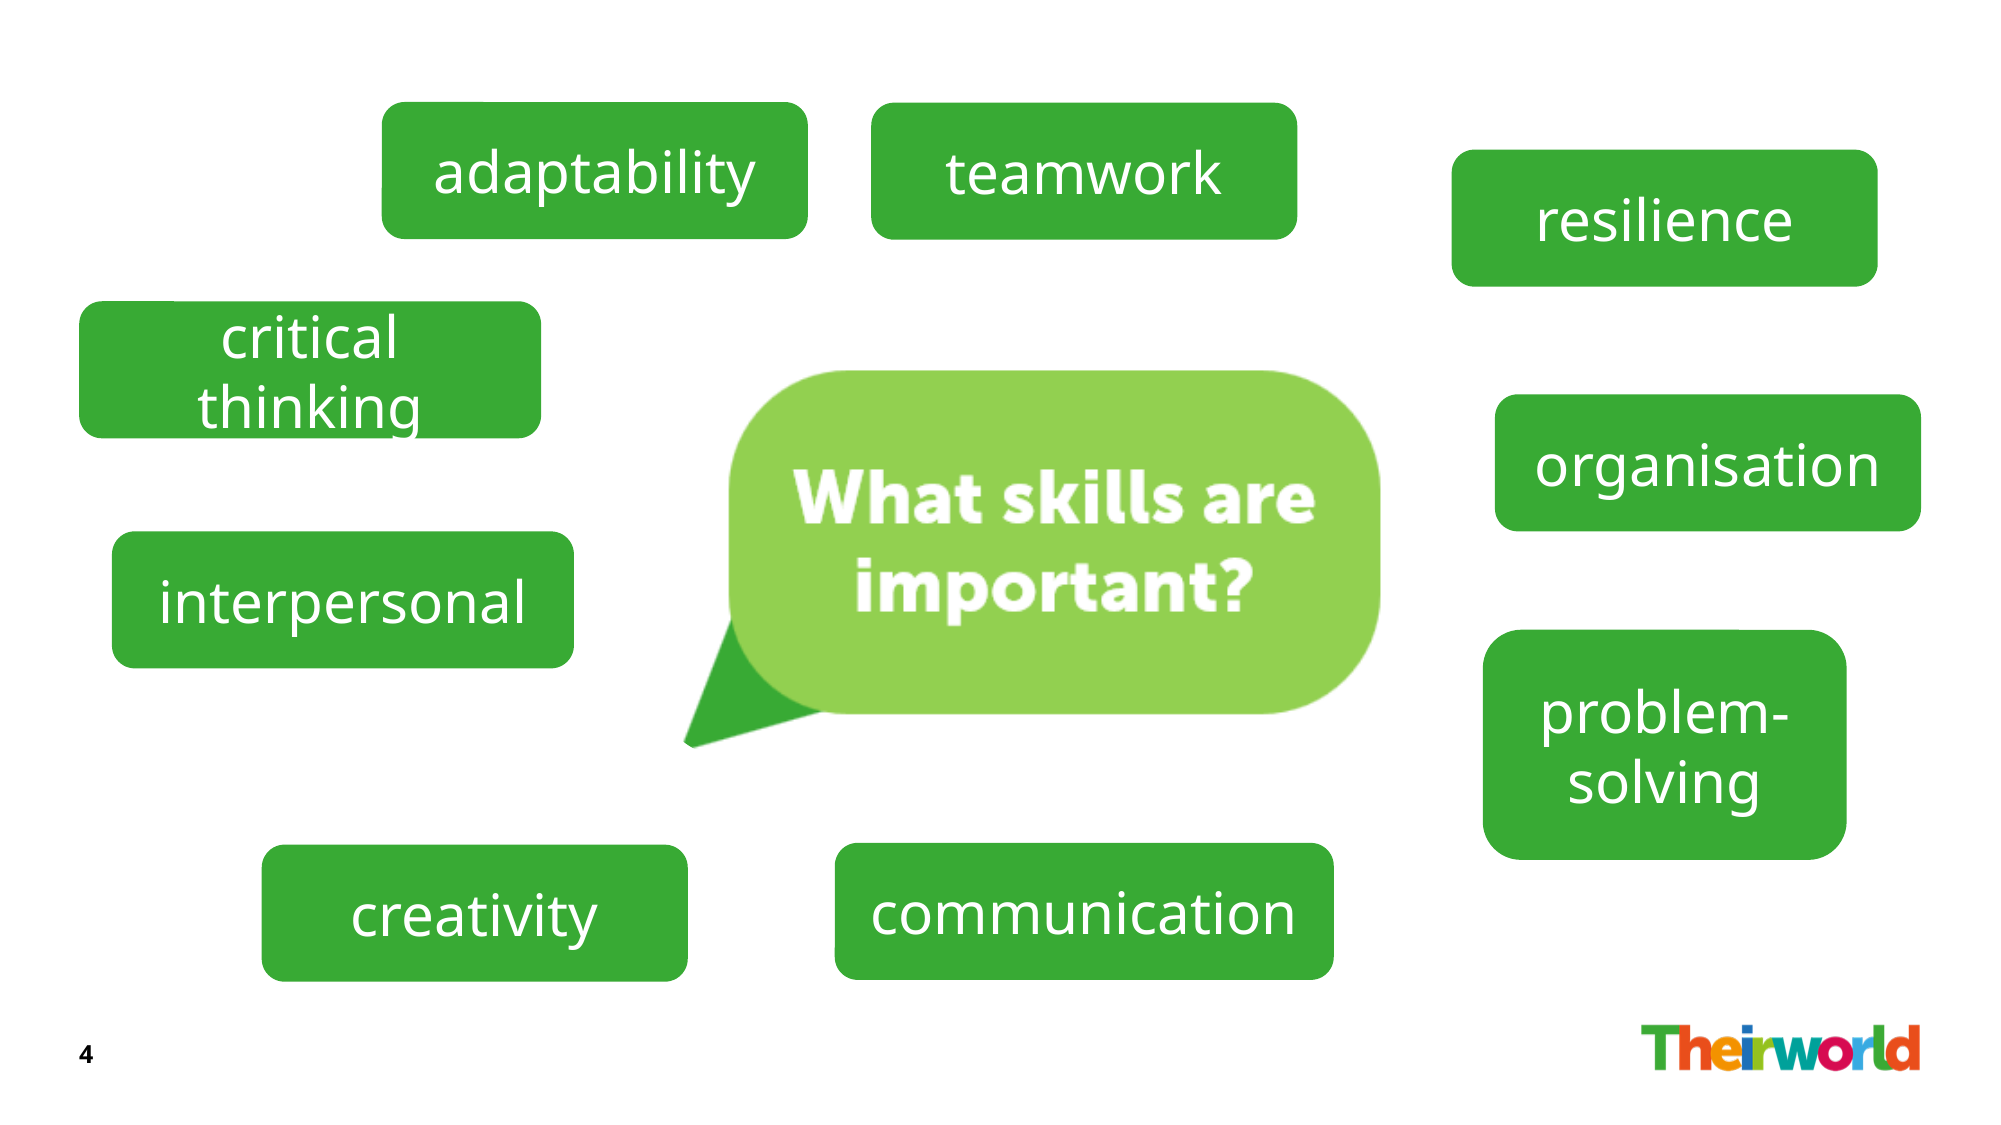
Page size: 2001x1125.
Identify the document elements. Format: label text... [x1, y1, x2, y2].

text_box communication [833, 841, 1335, 981]
text_box adaptability [380, 100, 809, 241]
text_box resilience [1450, 148, 1879, 288]
text_box critical thinking [78, 300, 543, 440]
slide_number 4 [79, 1023, 190, 1073]
picture [659, 369, 1397, 756]
text_box interpersonal [110, 530, 575, 670]
text_box creativity [260, 843, 689, 983]
text_box organisation [1493, 393, 1923, 533]
picture [1633, 1014, 1928, 1082]
text_box teamwork [870, 101, 1299, 241]
text_box problem-solving [1481, 628, 1848, 861]
